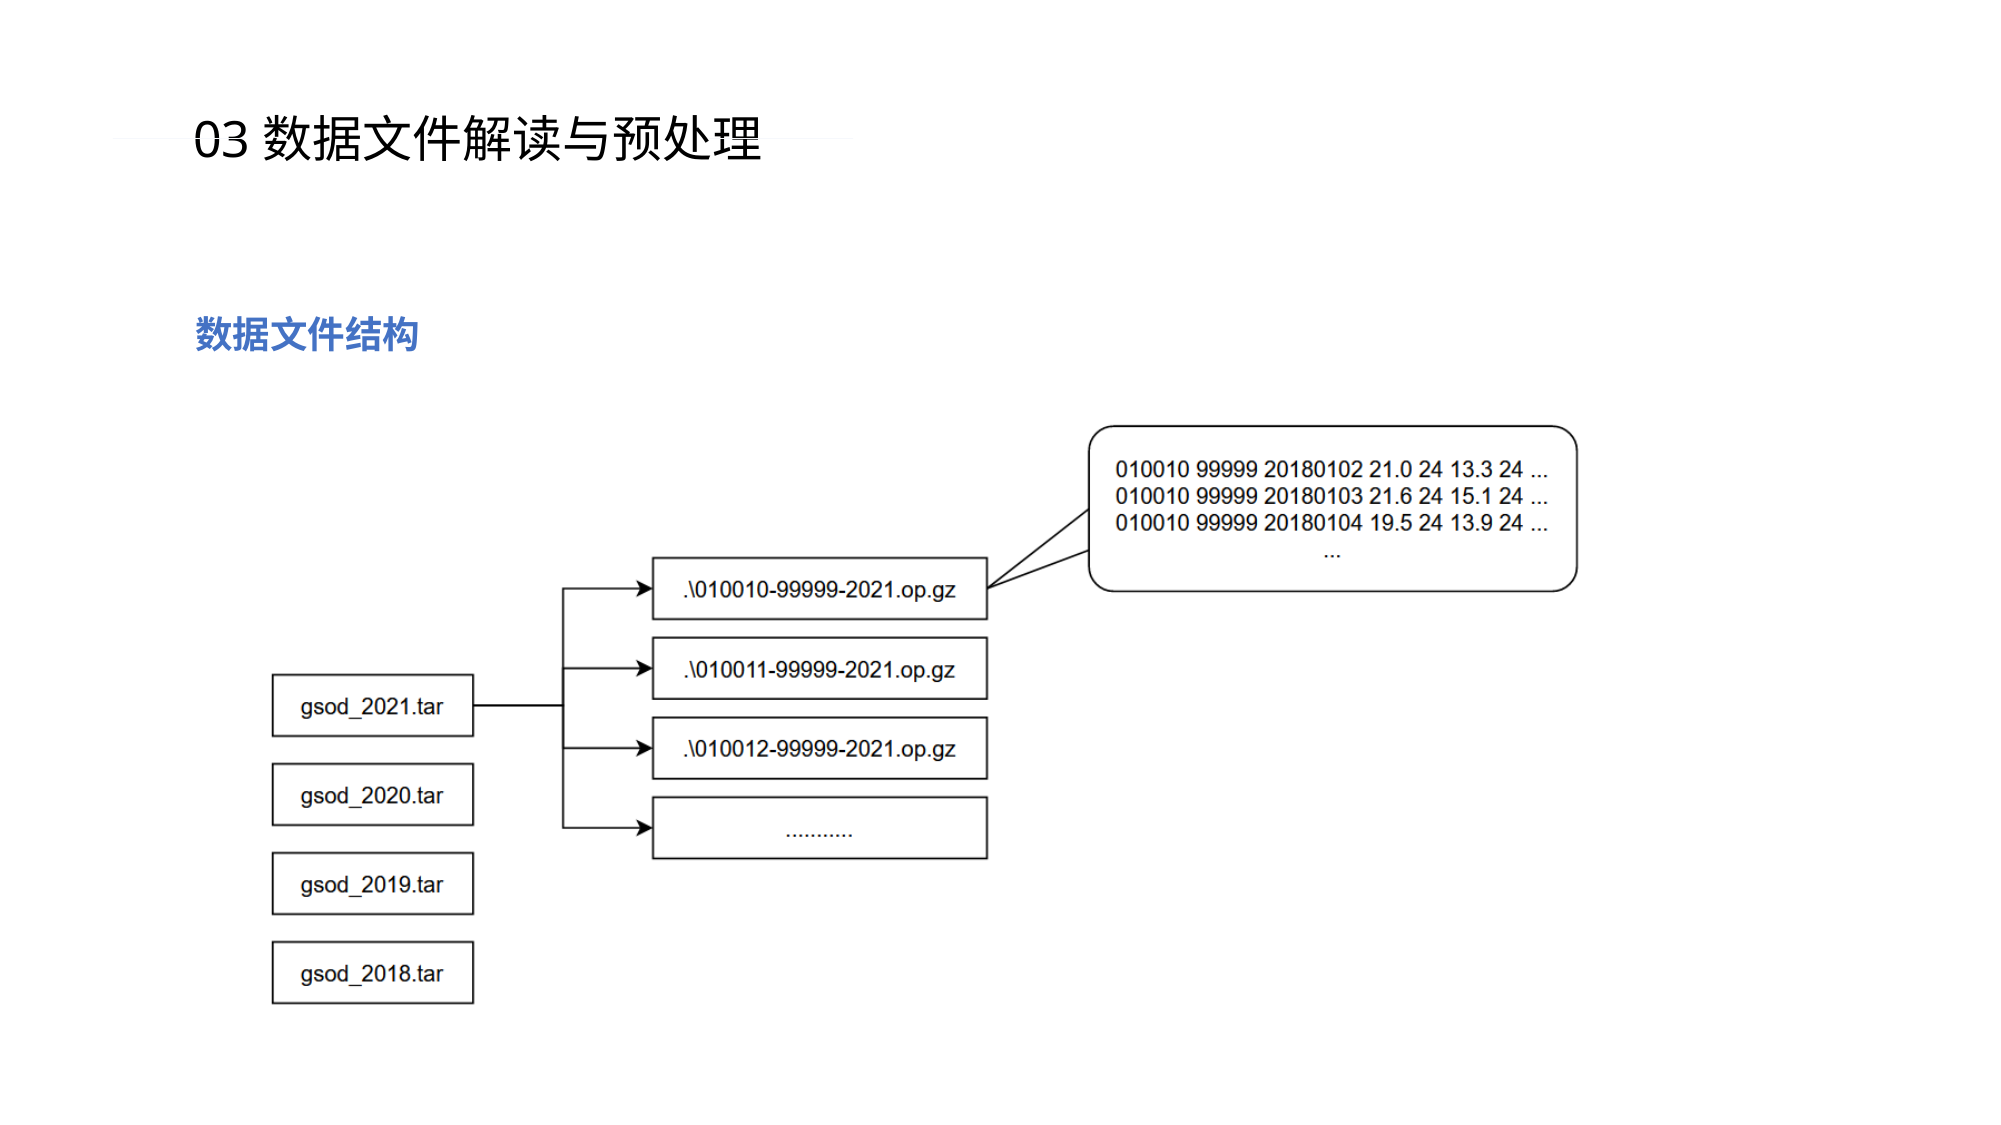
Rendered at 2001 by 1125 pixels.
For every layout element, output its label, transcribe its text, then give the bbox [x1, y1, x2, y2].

picture [244, 386, 1621, 1055]
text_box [112, 100, 854, 176]
text_box 数据文件结构 [136, 303, 1744, 364]
